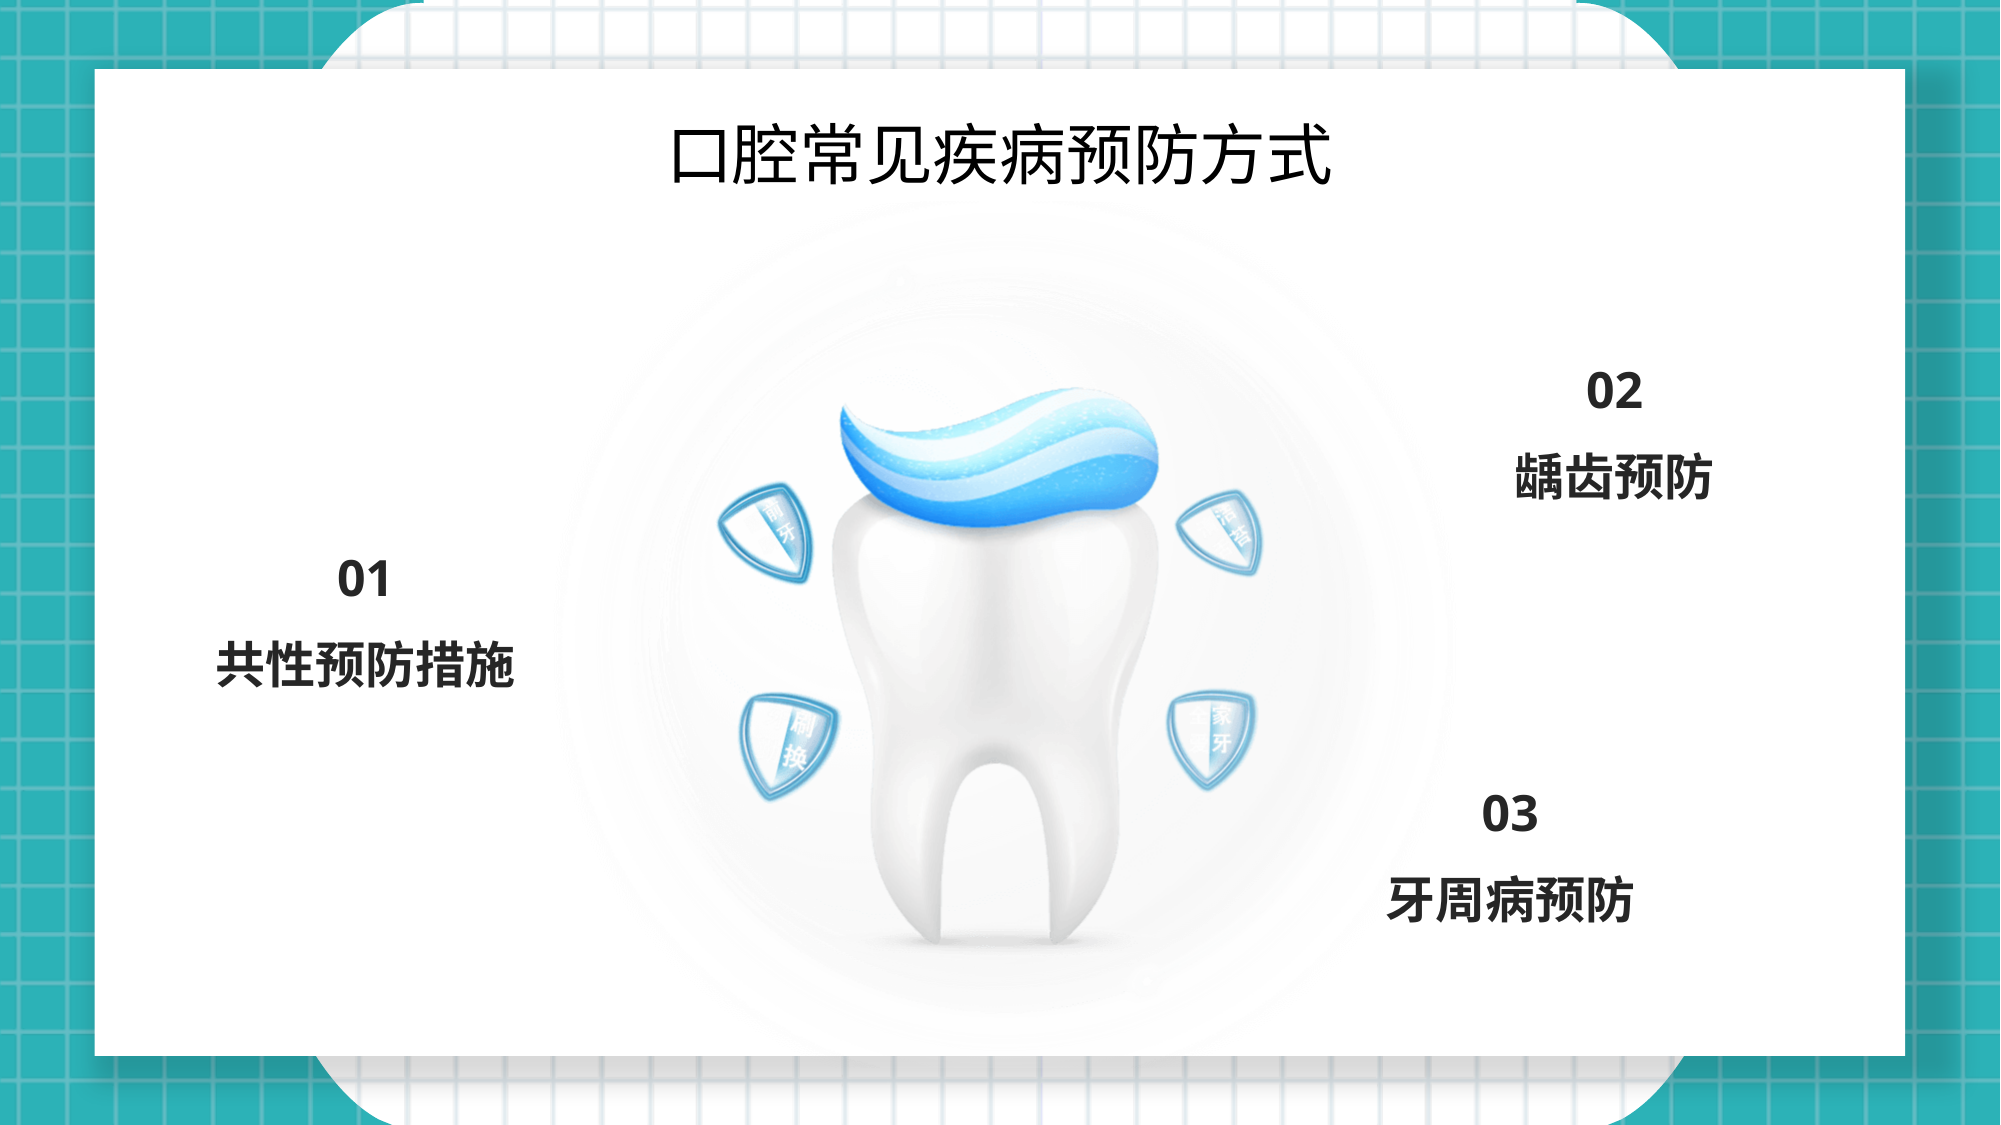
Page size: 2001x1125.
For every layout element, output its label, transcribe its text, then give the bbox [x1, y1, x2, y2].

picture [3, 0, 2000, 1125]
text_box [94, 68, 431, 1057]
text_box 牙周病预防 [1611, 868, 1760, 944]
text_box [193, 539, 397, 730]
text_box [1569, 68, 1906, 1057]
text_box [1611, 351, 1787, 542]
